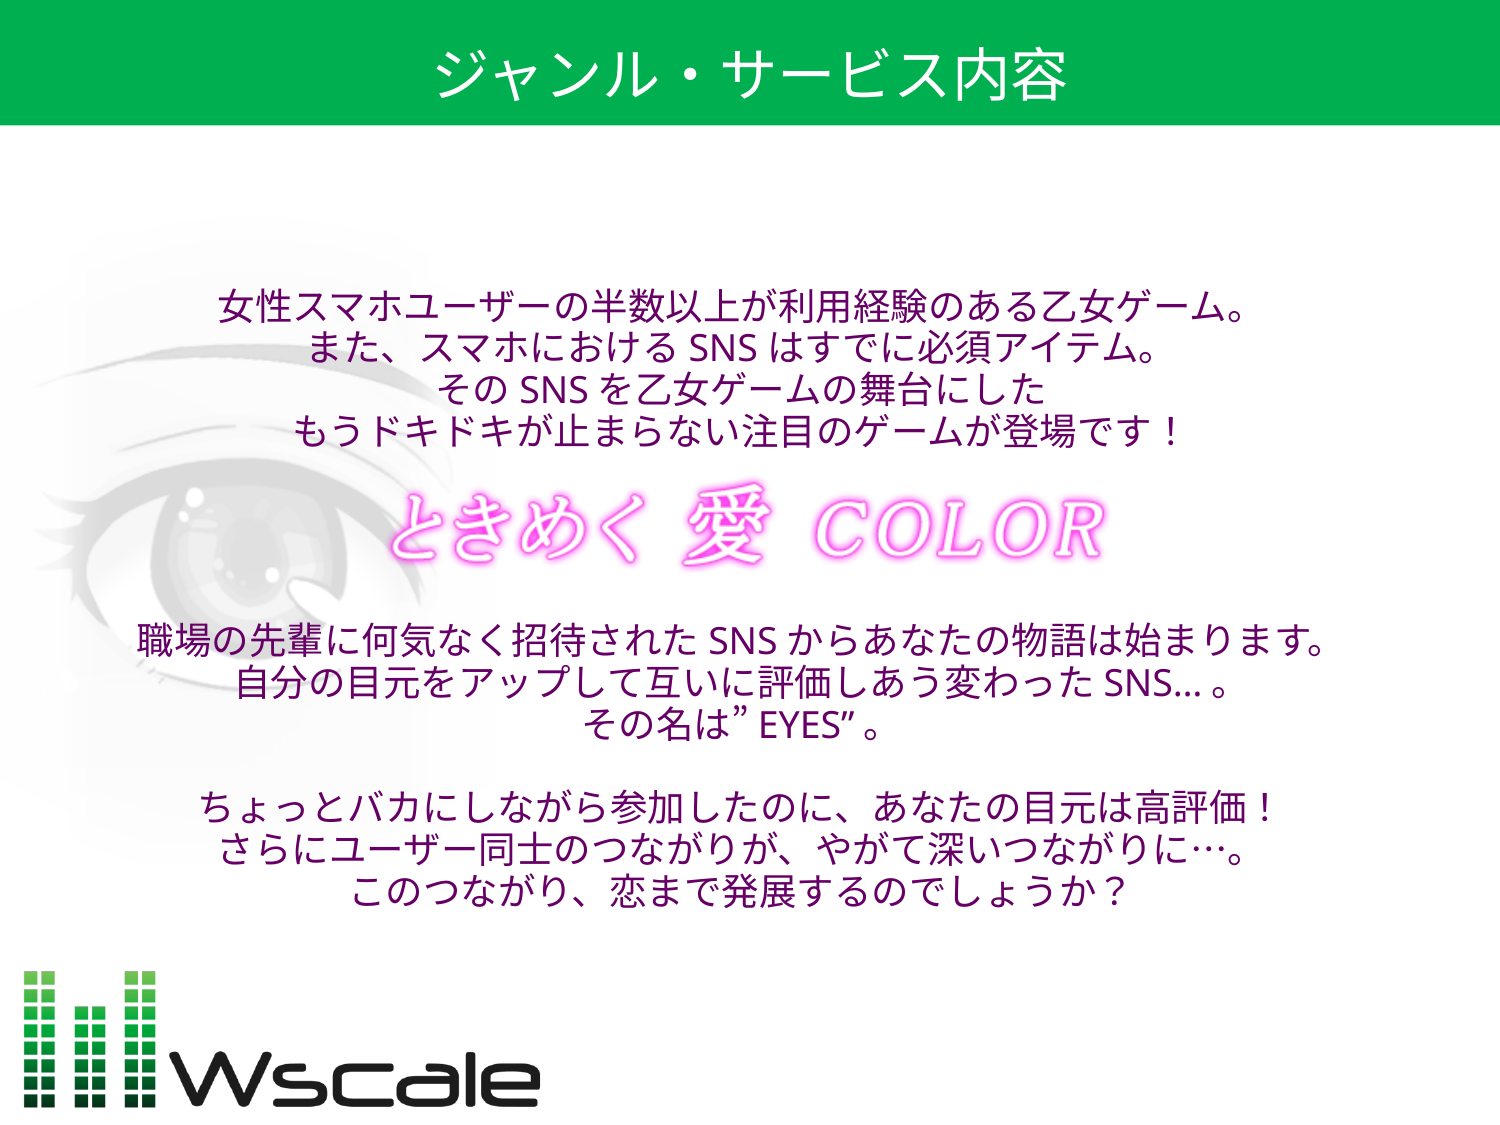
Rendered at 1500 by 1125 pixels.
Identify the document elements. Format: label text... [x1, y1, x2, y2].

picture [0, 954, 561, 1125]
text_box ジャンル・サービス内容 [74, 30, 1425, 117]
picture [0, 148, 1141, 931]
text_box 女性スマホユーザーの半数以上が利用経験のある乙女ゲーム。 また、スマホにおけるSNSはすでに必須アイテム。 そのSNSを乙女ゲームの舞台にした もうドキドキが止まらない注目のゲームが登場です！ 職場の先輩に何気なく招待されたSNSからあなたの物語は始まります。 自分の目元をアップして互いに評価しあう変わったSNS…。 その名は”EYES”。 ちょっとバカにしながら参加したのに、あなたの目元は高評価！ さらにユーザー同士のつながりが、やがて深いつながりに…。 このつながり、恋まで発展するのでしょうか？ [502, 231, 1430, 917]
